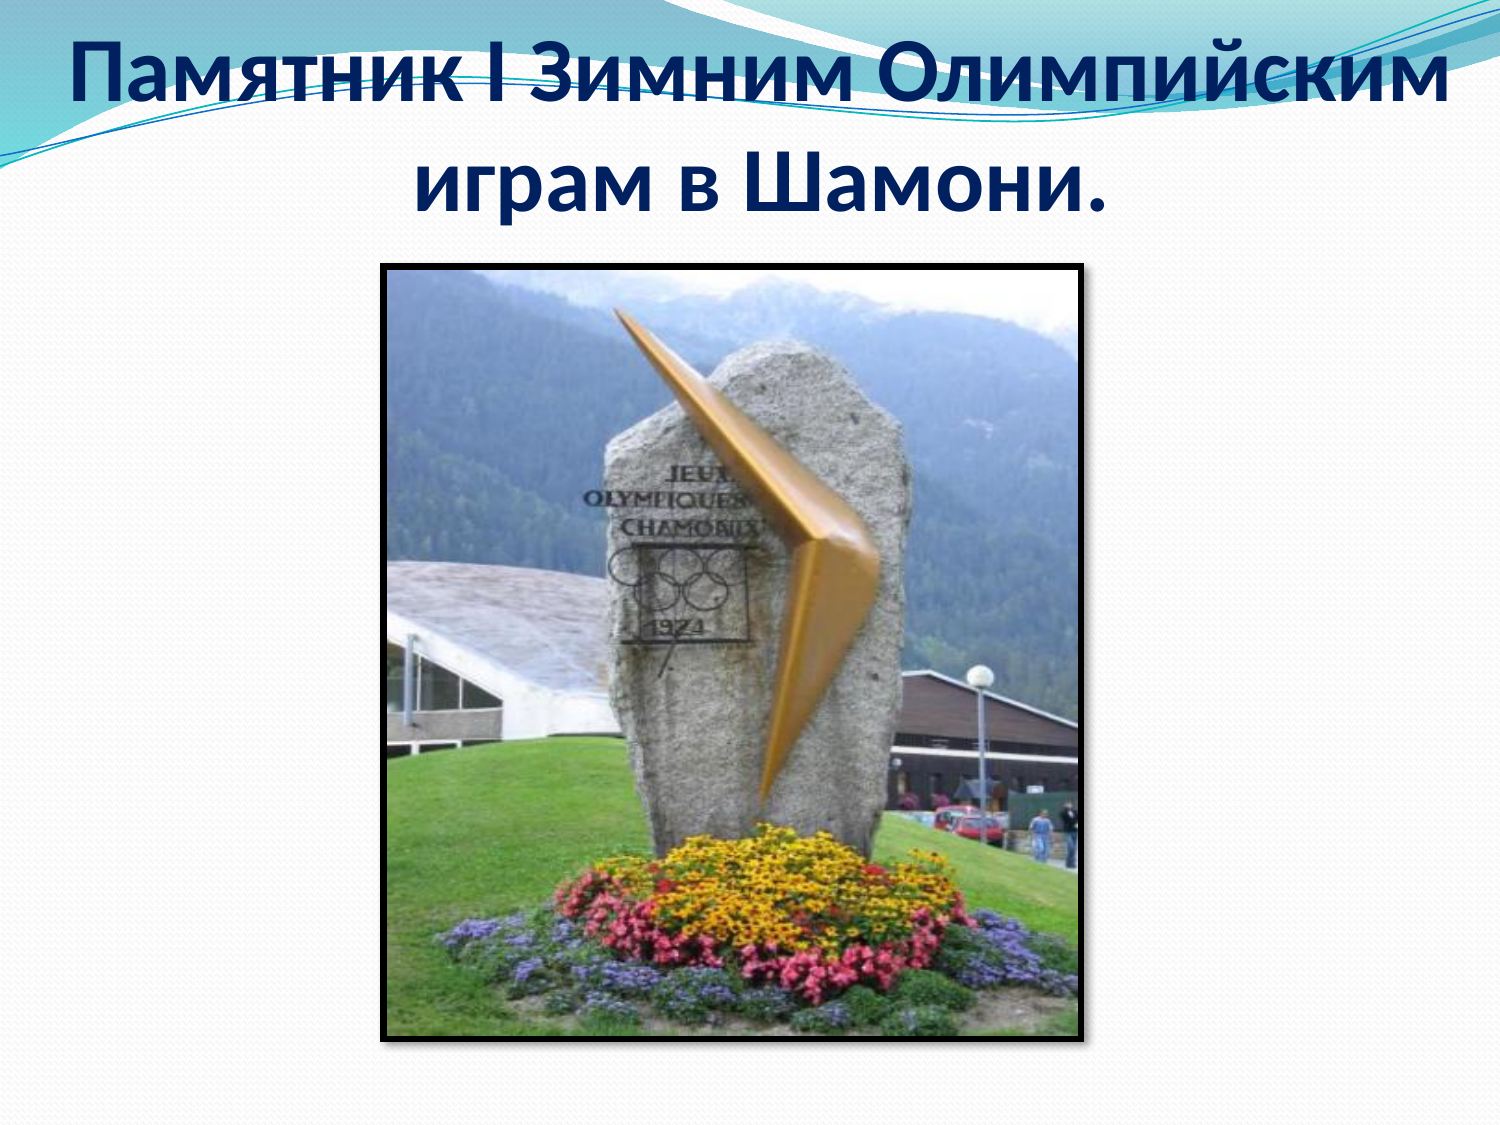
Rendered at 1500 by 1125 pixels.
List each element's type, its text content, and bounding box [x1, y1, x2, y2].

title Памятник I Зимним Олимпийским играм в Шамони. [23, 0, 1500, 340]
picture [386, 269, 1079, 1036]
